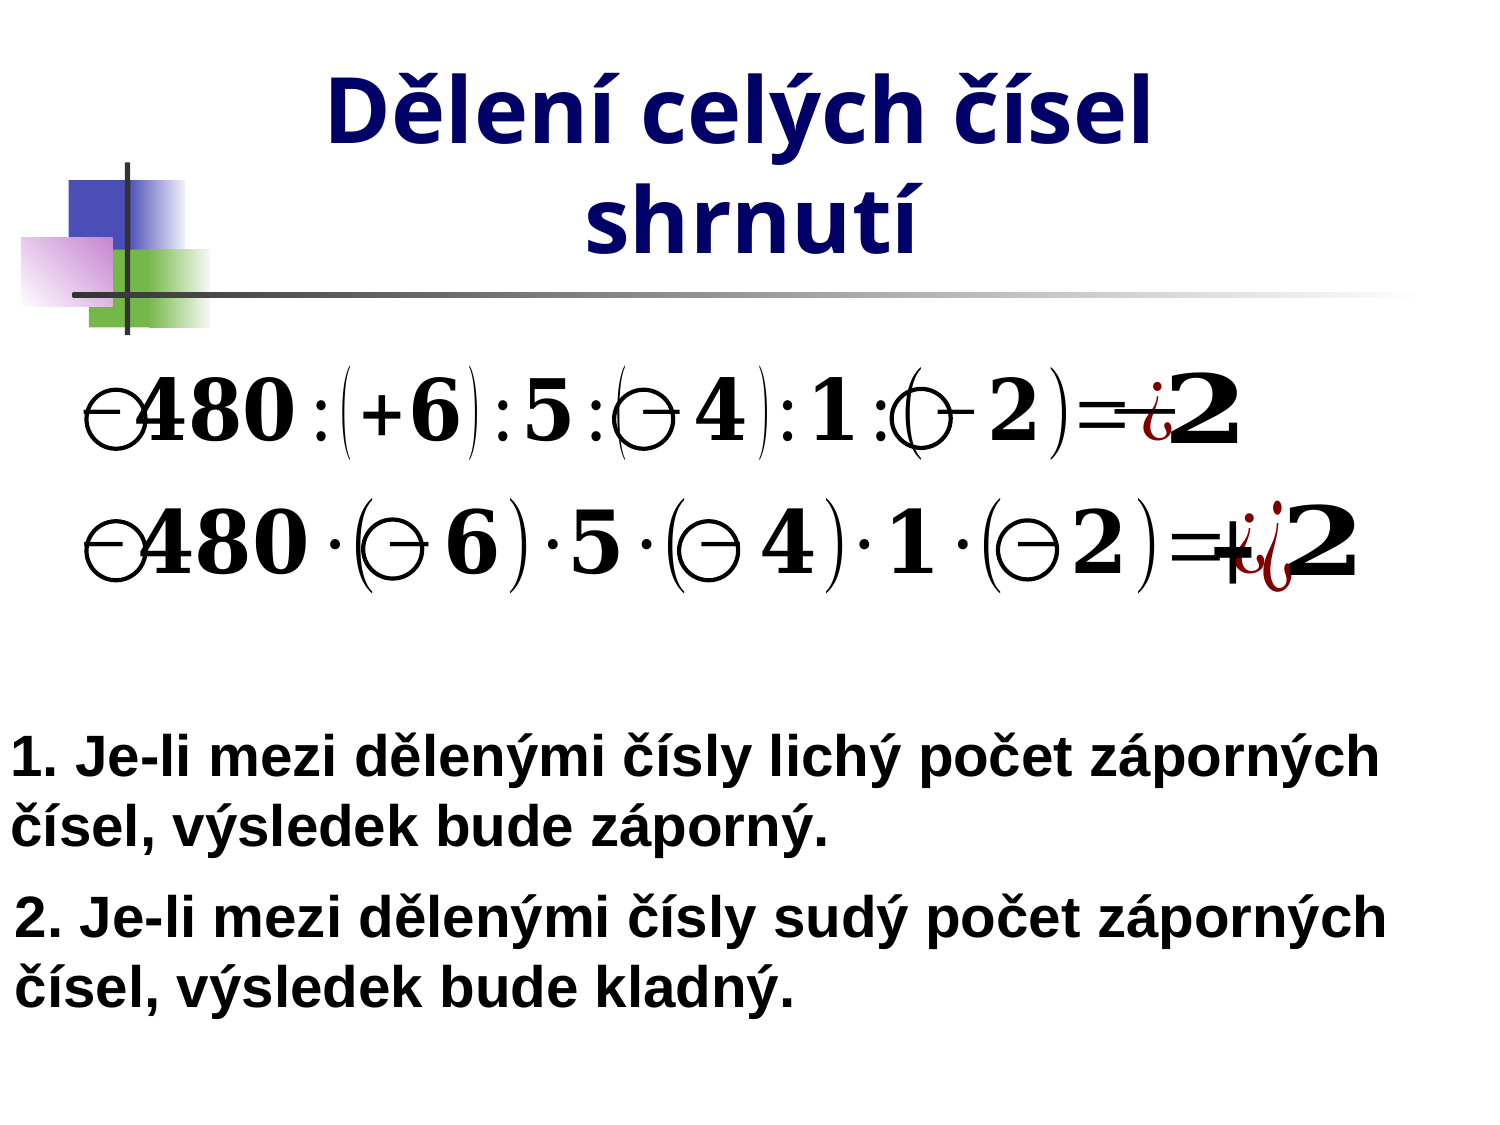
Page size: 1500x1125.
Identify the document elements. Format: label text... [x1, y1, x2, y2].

text_box 1. Je-li mezi dělenými čísly lichý počet záporných čísel, výsledek bude záporný. [0, 694, 1496, 882]
text_box [363, 519, 423, 579]
text_box [86, 389, 146, 449]
text_box [997, 520, 1058, 580]
text_box [86, 521, 146, 581]
text_box 2. Je-li mezi dělenými čísly sudý počet záporných čísel, výsledek bude kladný. [0, 883, 1500, 1014]
title Dělení celých čísel shrnutí [1, 55, 1500, 280]
text_box [891, 388, 951, 448]
text_box [614, 389, 674, 449]
text_box [679, 521, 739, 581]
